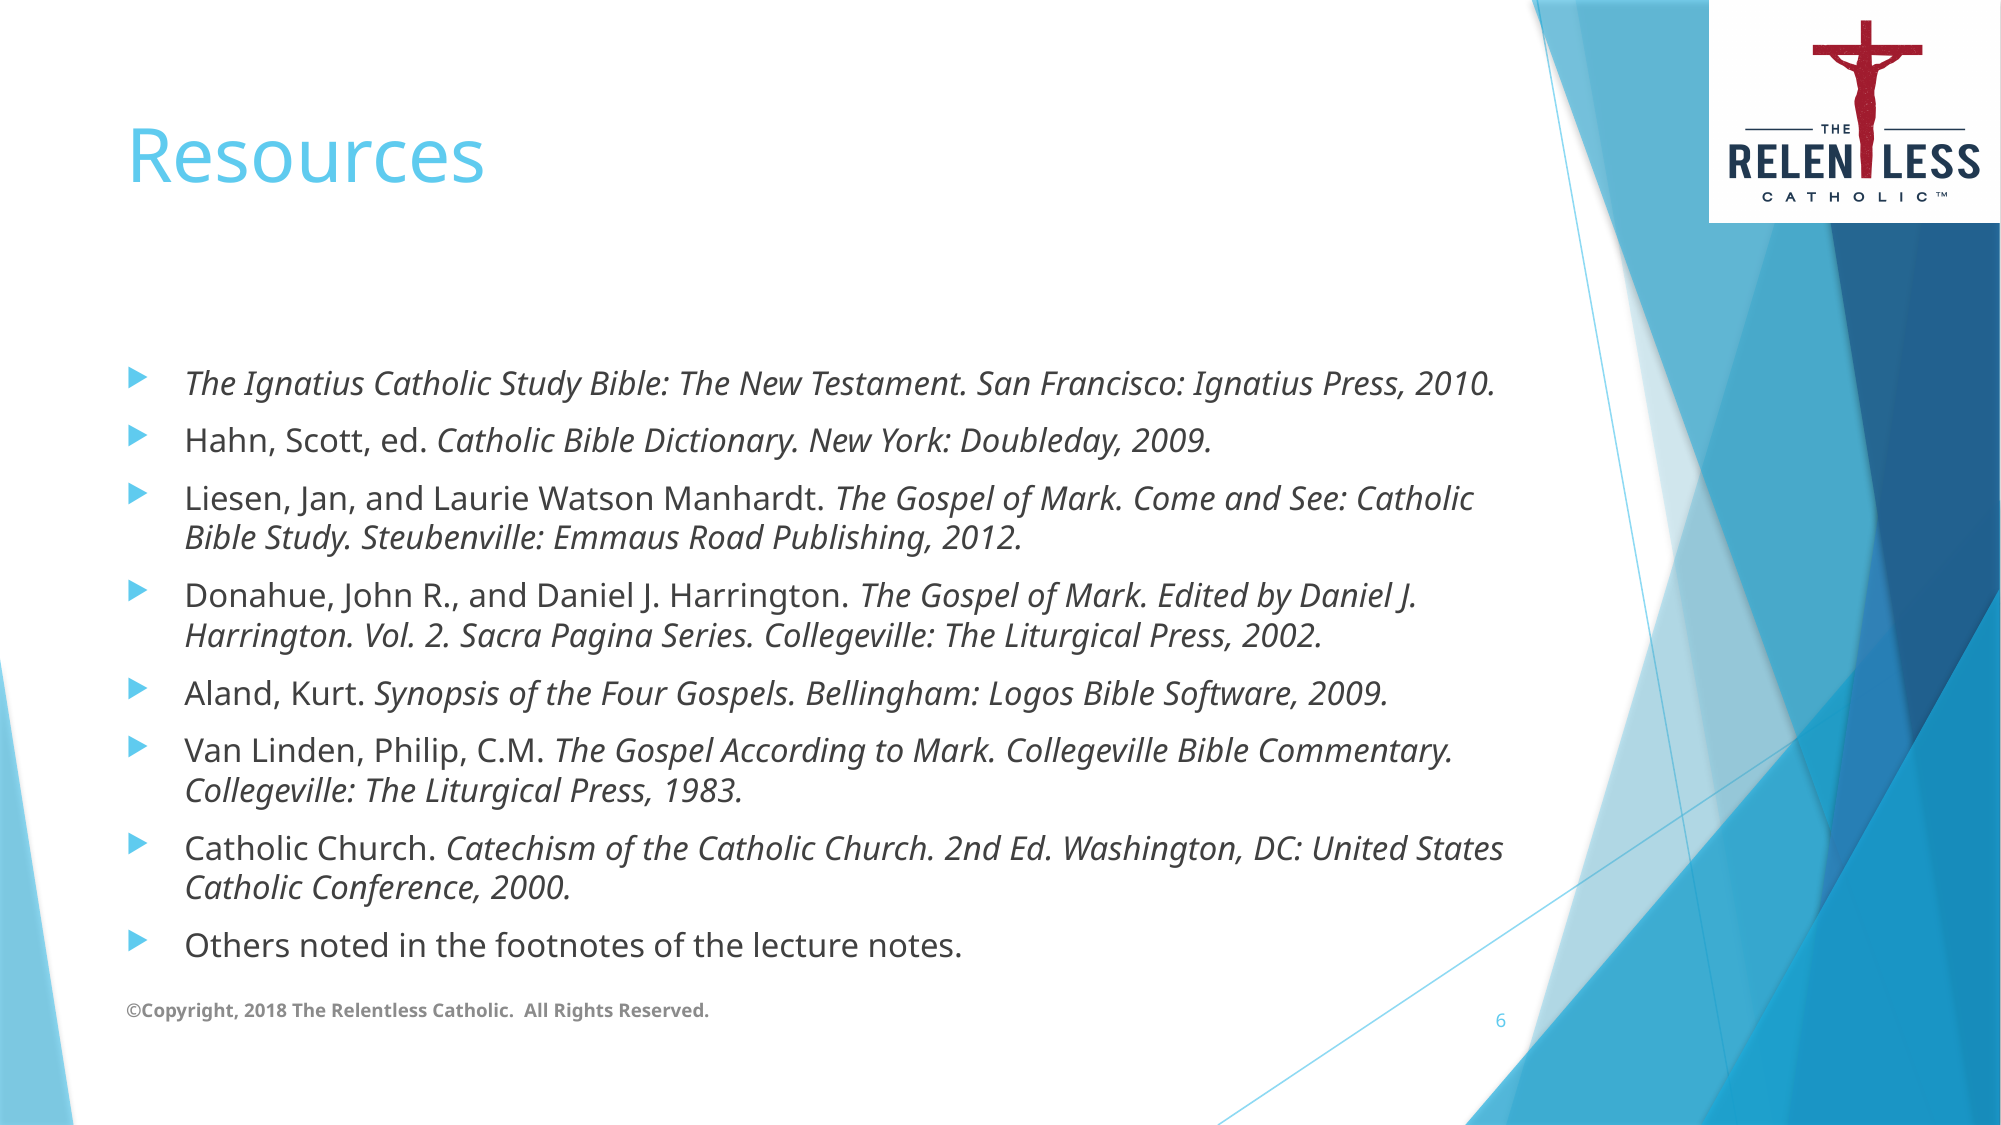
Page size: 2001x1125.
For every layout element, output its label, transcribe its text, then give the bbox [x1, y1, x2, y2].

footer ©Copyright, 2018 The Relentless Catholic. All Rights Reserved. [111, 991, 1145, 1051]
list The Ignatius Catholic Study Bible: The New Testament. San Francisco: Ignatius Press, 2010. Hahn, Scott, ed. Catholic Bible Dictionary. New York: Doubleday, 2009. Liesen, Jan, and Laurie Watson Manhardt. The Gospel of Mark. Come and See: Catholic Bible Study. Steubenville: Emmaus Road Publishing, 2012. Donahue, John R., and Daniel J. Harrington. The Gospel of Mark. Edited by Daniel J. Harrington. Vol. 2. Sacra Pagina Series. Collegeville: The Liturgical Press, 2002. Aland, Kurt. Synopsis of the Four Gospels. Bellingham: Logos Bible Software, 2009. Van Linden, Philip, C.M. The Gospel According to Mark. Collegeville Bible Commentary. Collegeville: The Liturgical Press, 1983. Catholic Church. Catechism of the Catholic Church. 2nd Ed. Washington, DC: United States Catholic Conference, 2000. Others noted in the footnotes of the lecture notes. [111, 354, 1522, 992]
picture [1709, 0, 2000, 223]
title Resources [111, 99, 1522, 317]
slide_number 6 [1409, 991, 1522, 1051]
